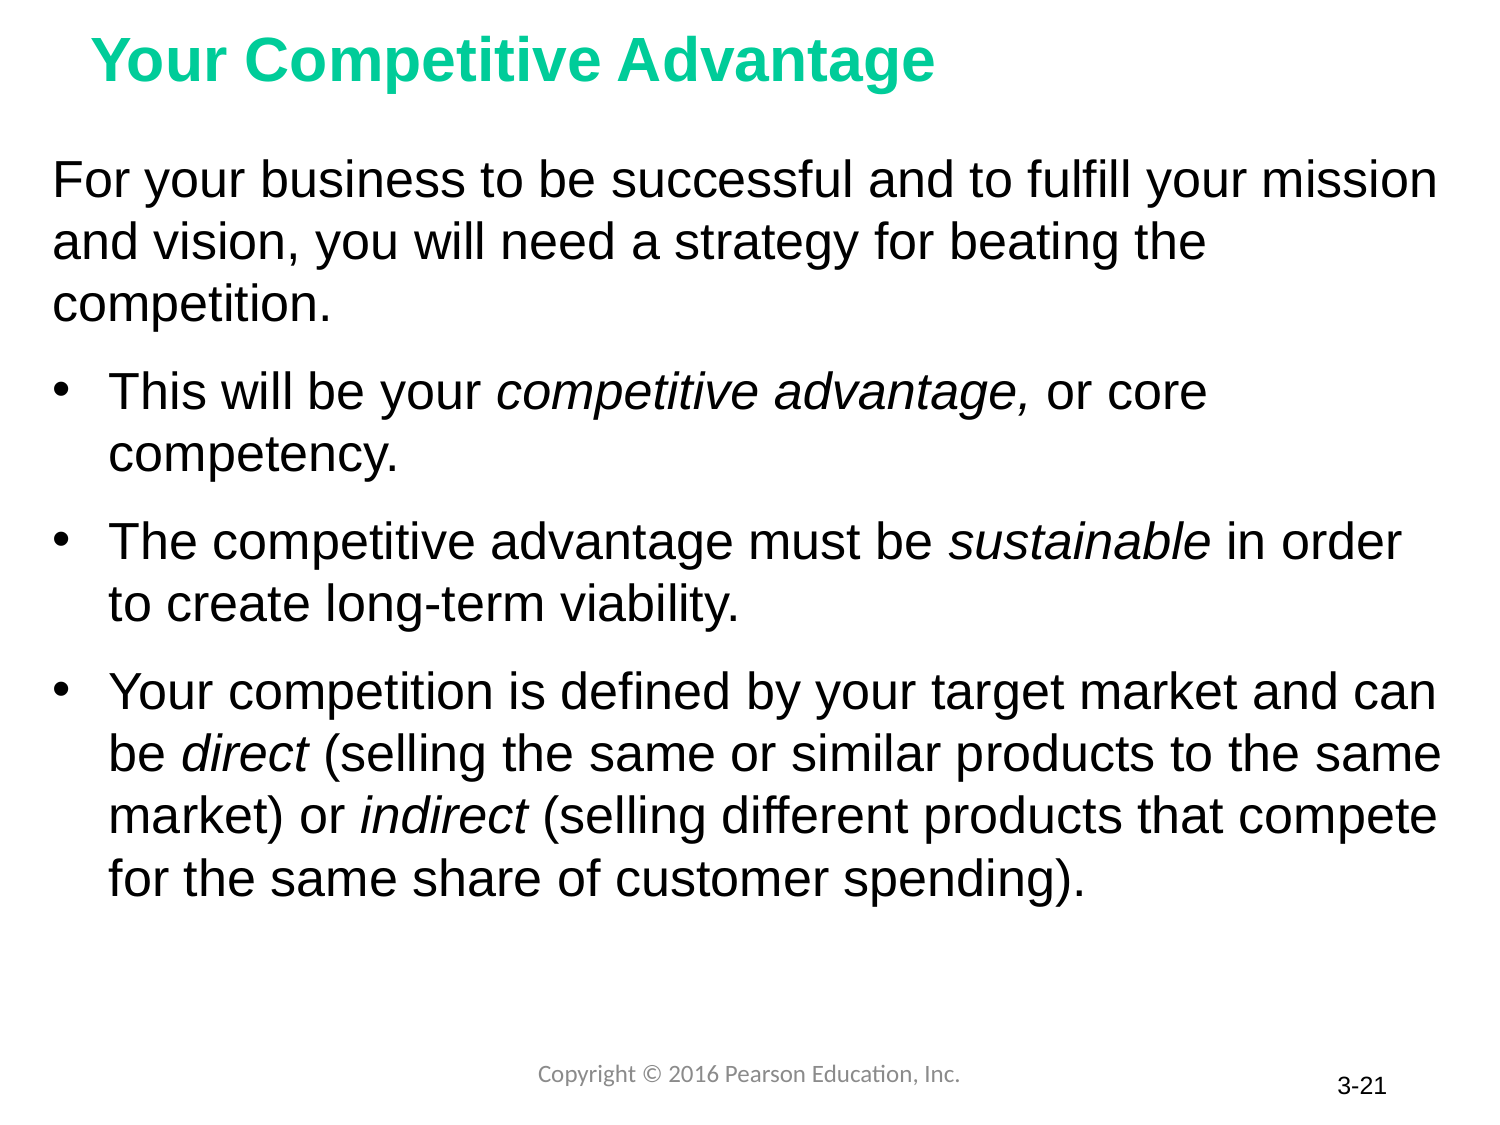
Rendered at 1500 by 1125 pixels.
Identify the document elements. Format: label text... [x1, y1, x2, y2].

list For your business to be successful and to fulfill your mission and vision, you will need a strategy for beating the competition. This will be your competitive advantage, or core competency. The competitive advantage must be sustainable in order to create long-term viability. Your competition is defined by your target market and can be direct (selling the same or similar products to the same market) or indirect (selling different products that compete for the same share of customer spending). [37, 137, 1475, 1013]
title Your Competitive Advantage [75, 0, 1425, 137]
footer Copyright © 2016 Pearson Education, Inc. [512, 1042, 988, 1103]
